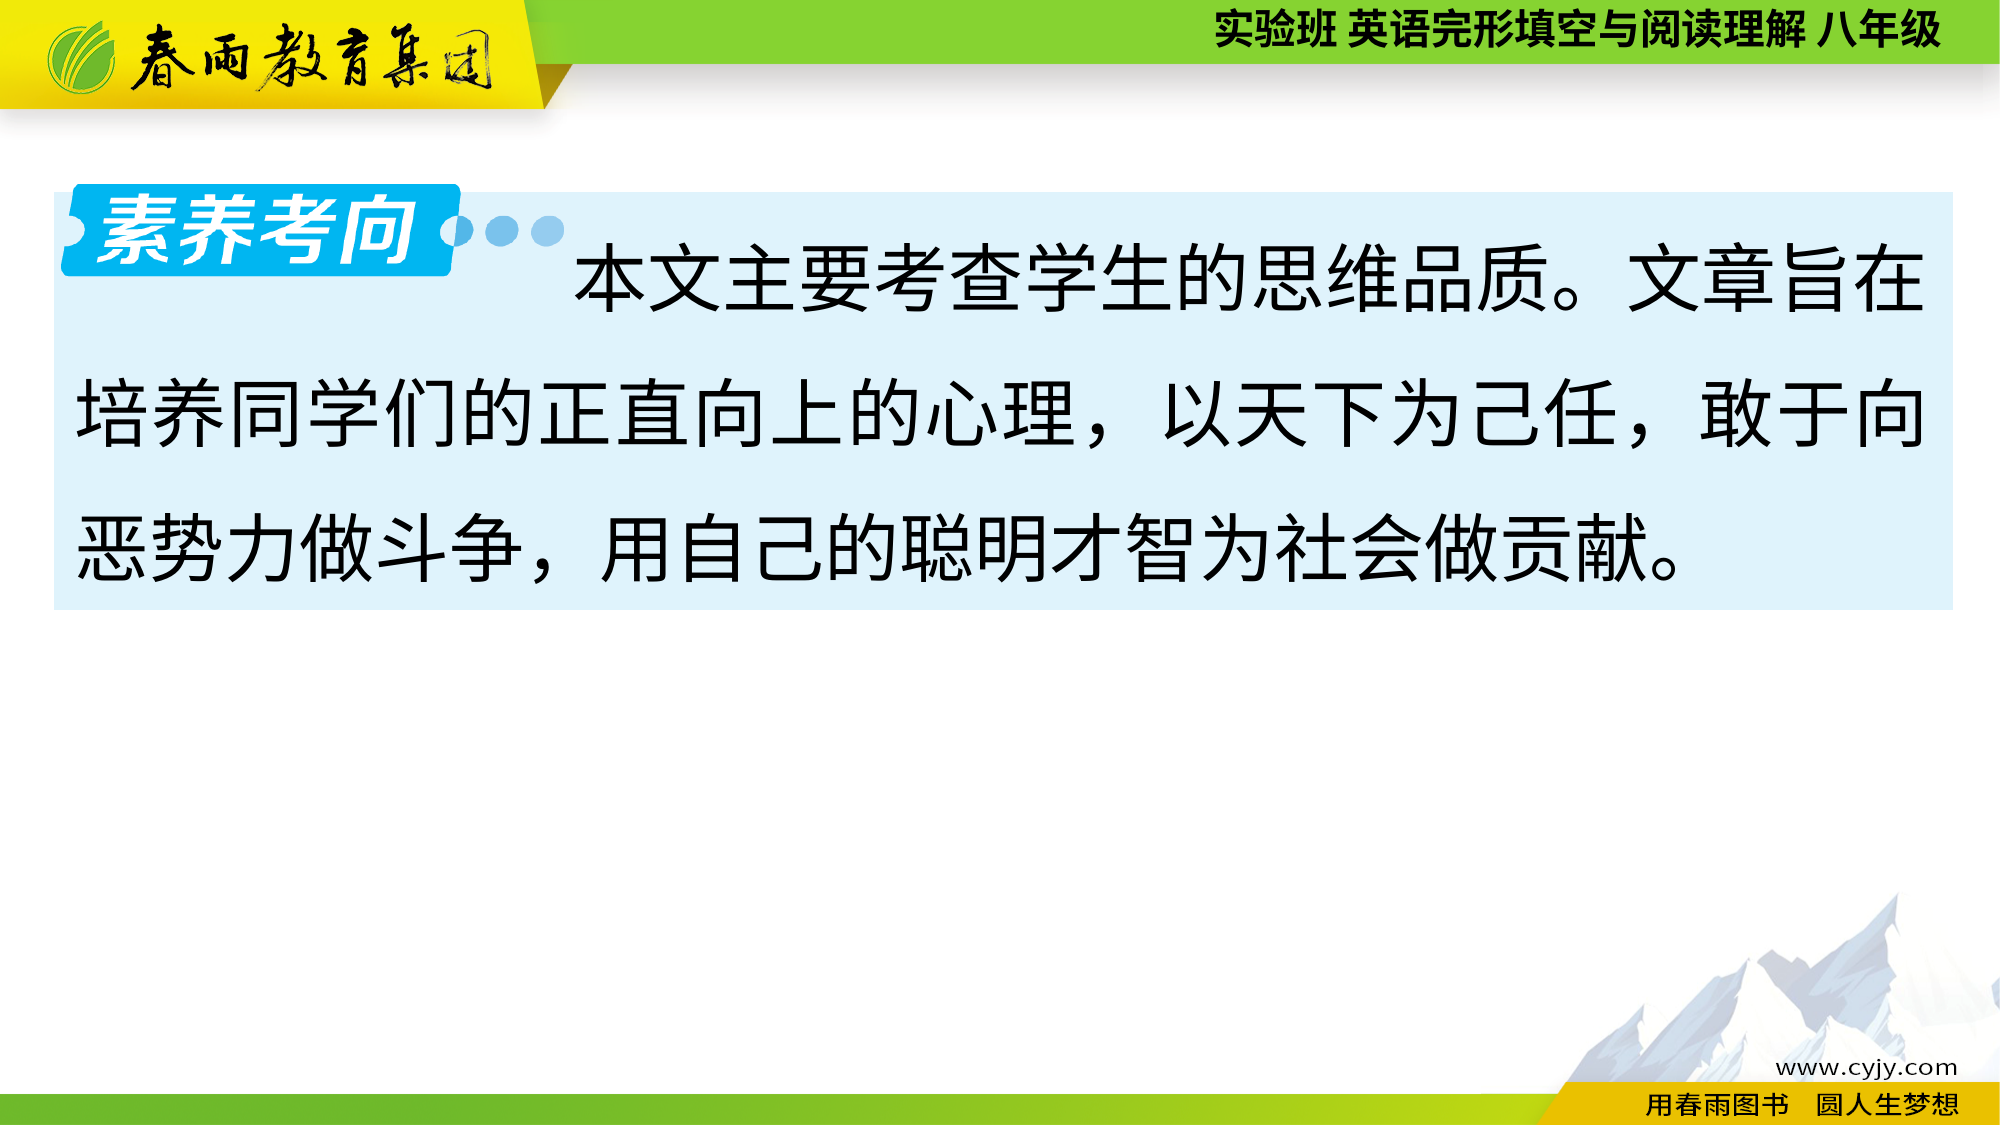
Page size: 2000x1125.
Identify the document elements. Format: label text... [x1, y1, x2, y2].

list 本文主要考查学生的思维品质。文章旨在培养同学们的正直向上的心理，以天下为己任，敢于向恶势力做斗争，用自己的聪明才智为社会做贡献。 [59, 179, 1944, 190]
picture [0, 0, 2000, 1125]
